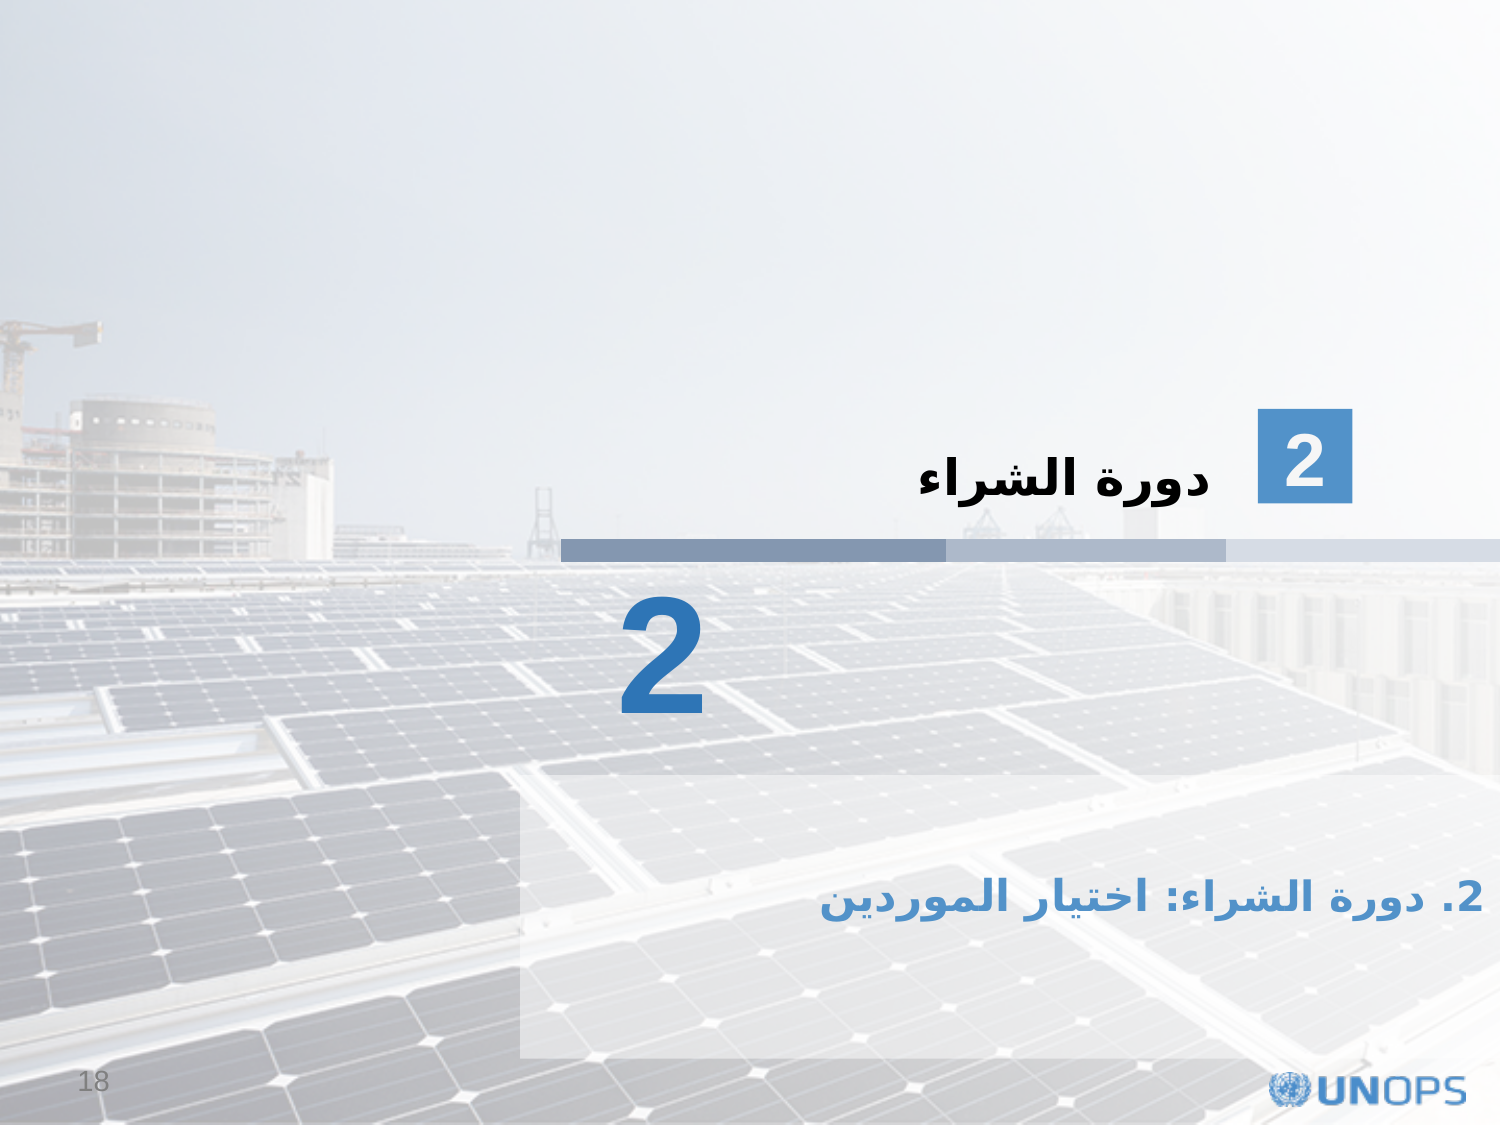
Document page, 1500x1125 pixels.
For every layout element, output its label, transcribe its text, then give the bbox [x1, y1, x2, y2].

text_box 2 [1257, 408, 1353, 504]
subtitle دورة الشراء [375, 444, 1226, 504]
picture [1269, 1072, 1466, 1107]
text_box 2. دورة الشراء: اختيار الموردين [520, 775, 1500, 1059]
list 2 [584, 562, 742, 764]
